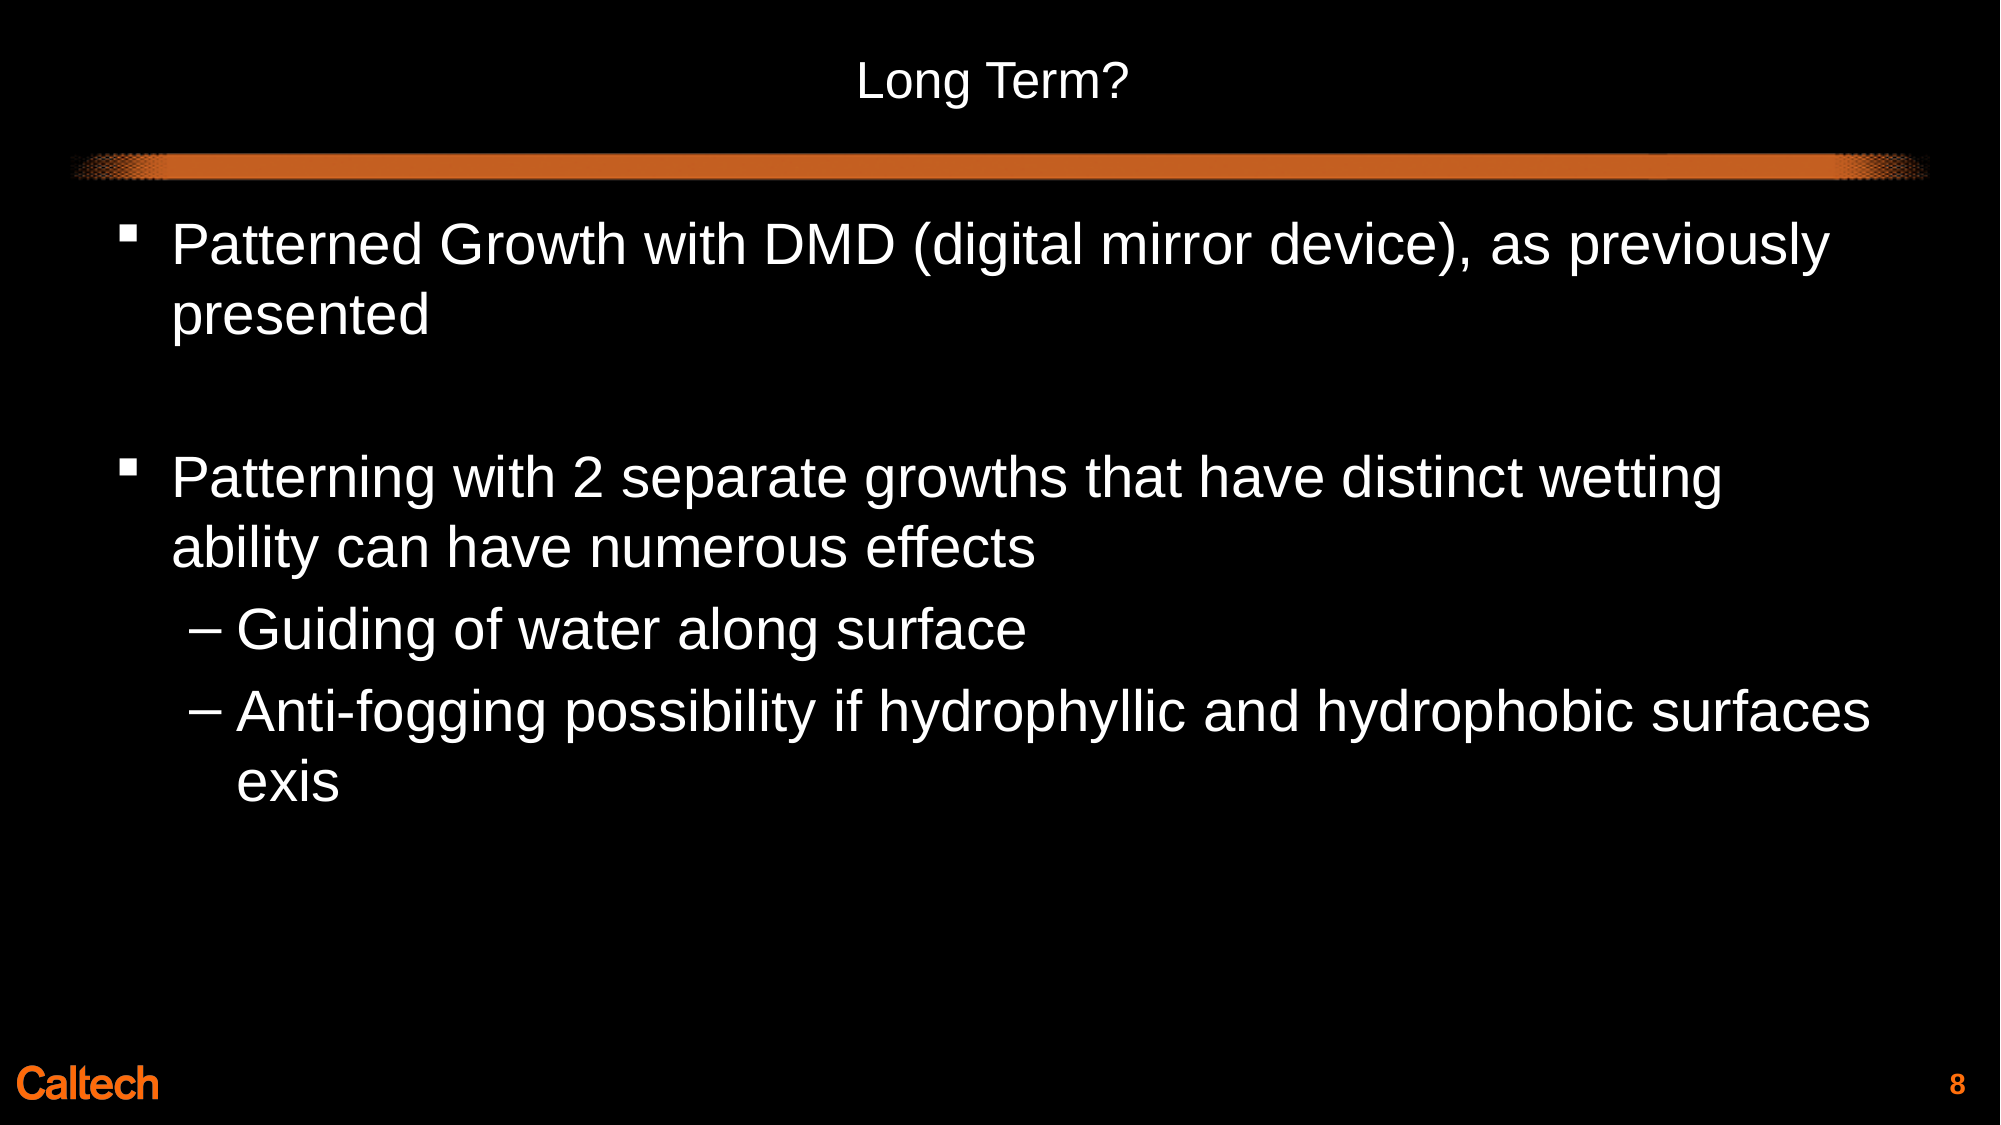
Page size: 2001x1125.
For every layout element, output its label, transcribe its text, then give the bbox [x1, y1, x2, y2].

title Long Term? [192, 3, 1809, 153]
list Patterned Growth with DMD (digital mirror device), as previously presented Patterning with 2 separate growths that have distinct wetting ability can have numerous effects Guiding of water along surface Anti-fogging possibility if hydrophyllic and hydrophobic surfaces exis [99, 198, 1900, 960]
picture [17, 1065, 158, 1100]
picture [69, 152, 1930, 182]
slide_number 7 [1882, 1052, 1981, 1113]
